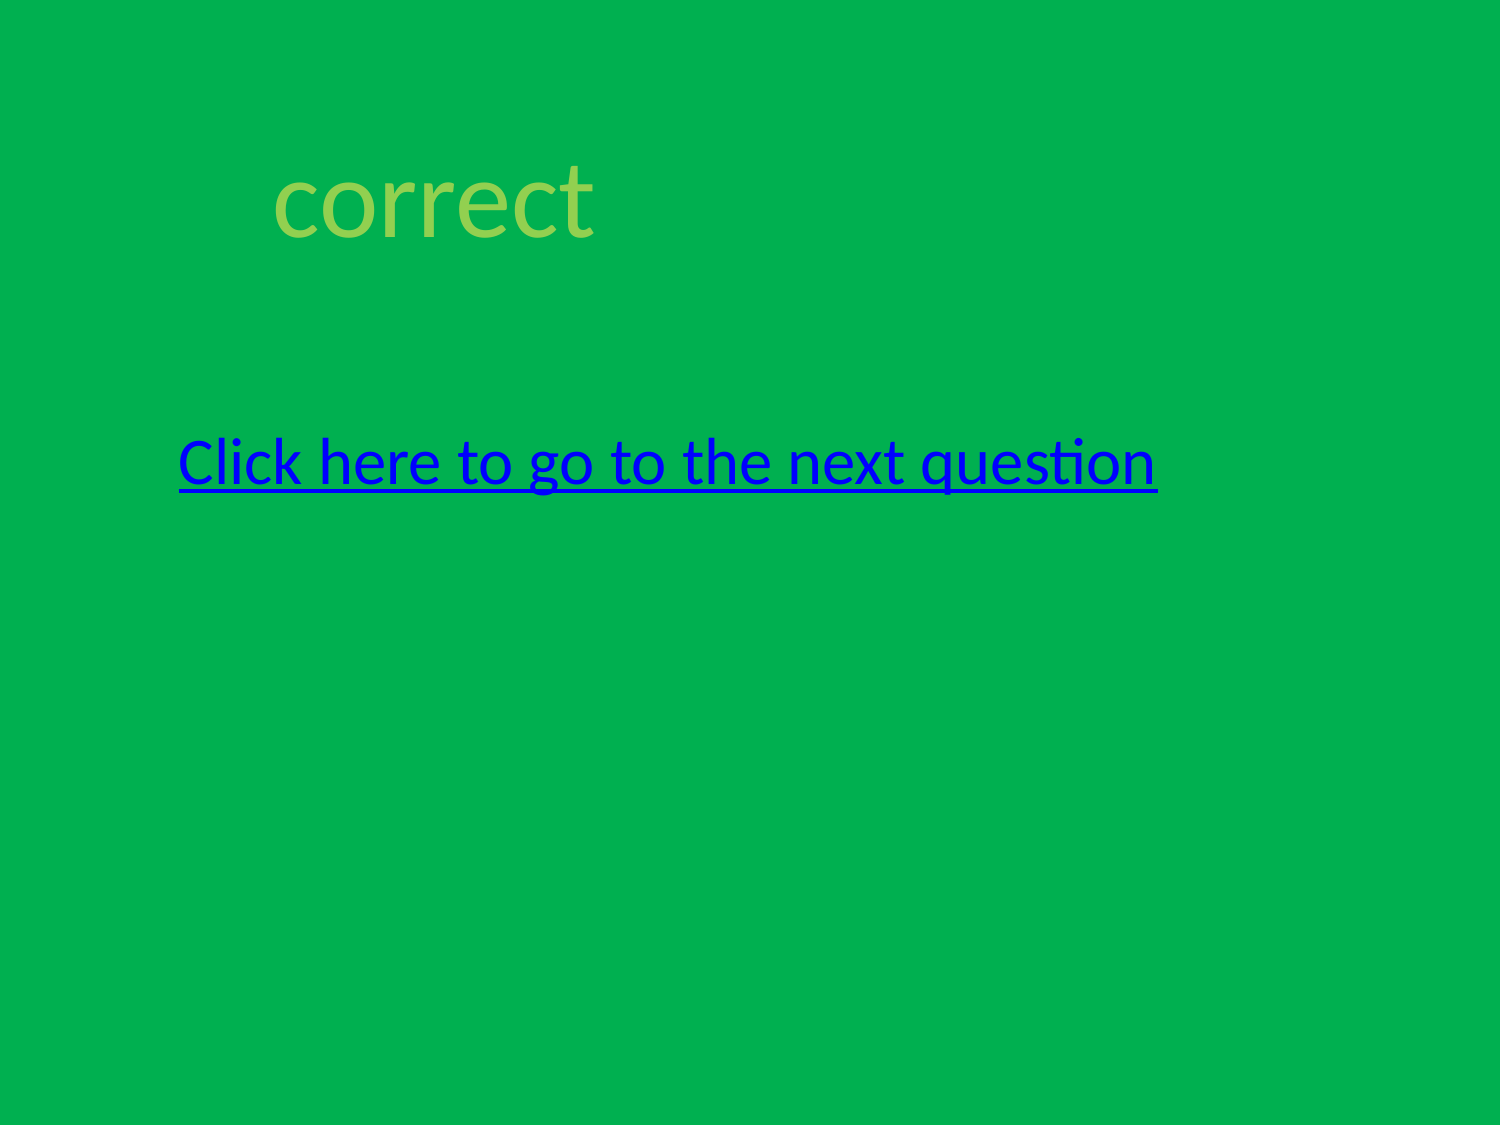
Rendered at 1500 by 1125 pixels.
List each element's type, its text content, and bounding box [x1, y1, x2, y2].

text_box Click here to go to the next question [163, 410, 1184, 505]
text_box correct [257, 117, 915, 267]
